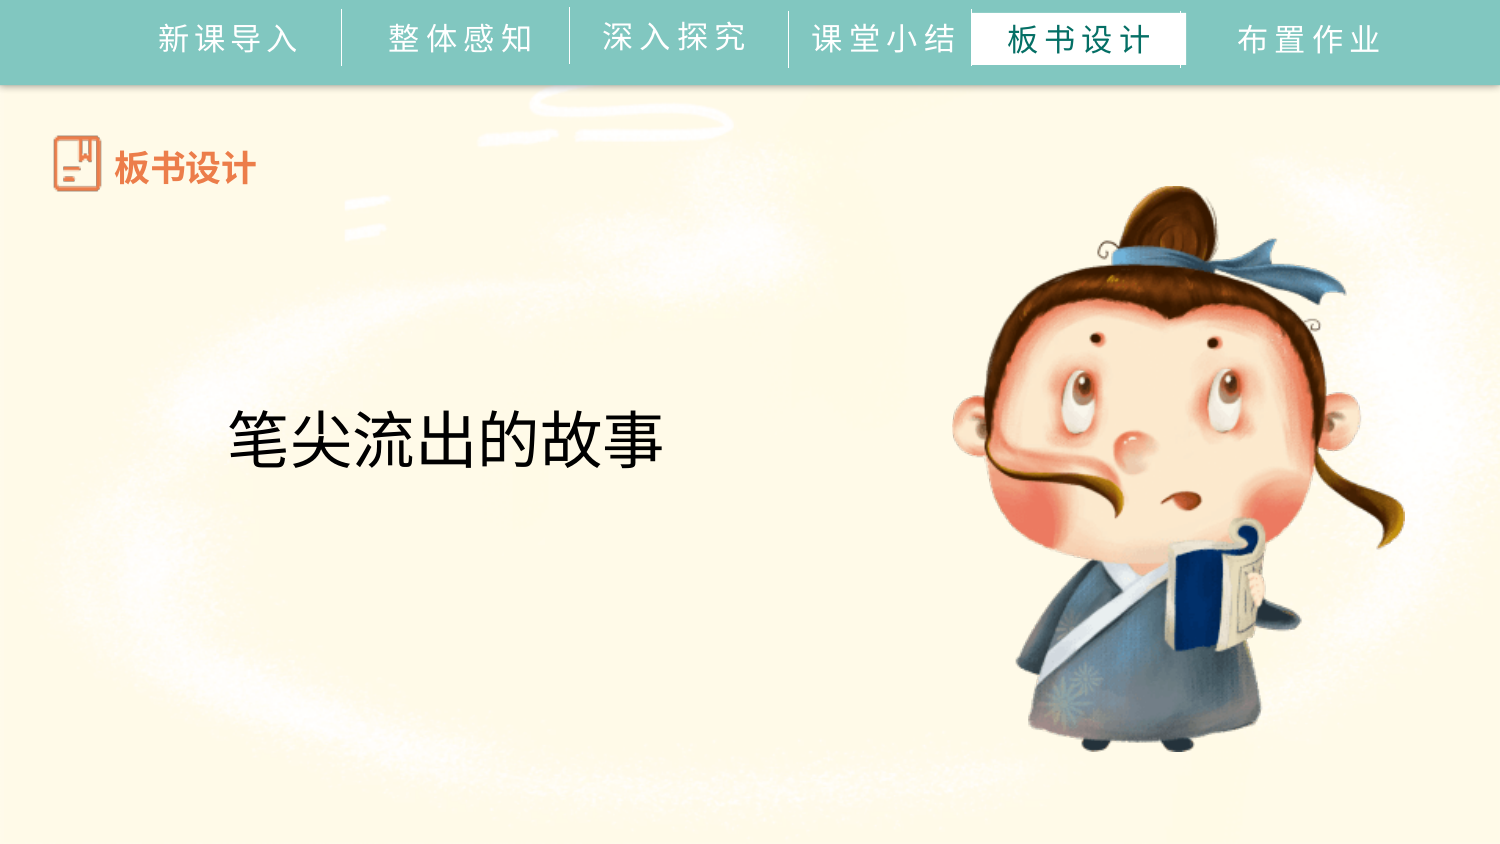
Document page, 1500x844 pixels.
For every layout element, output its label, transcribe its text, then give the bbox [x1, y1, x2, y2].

picture [23, 133, 131, 193]
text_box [0, 0, 1500, 86]
text_box 板书设计 [103, 134, 1397, 198]
text_box 笔尖流出的故事 [216, 395, 741, 482]
picture [952, 186, 1405, 752]
